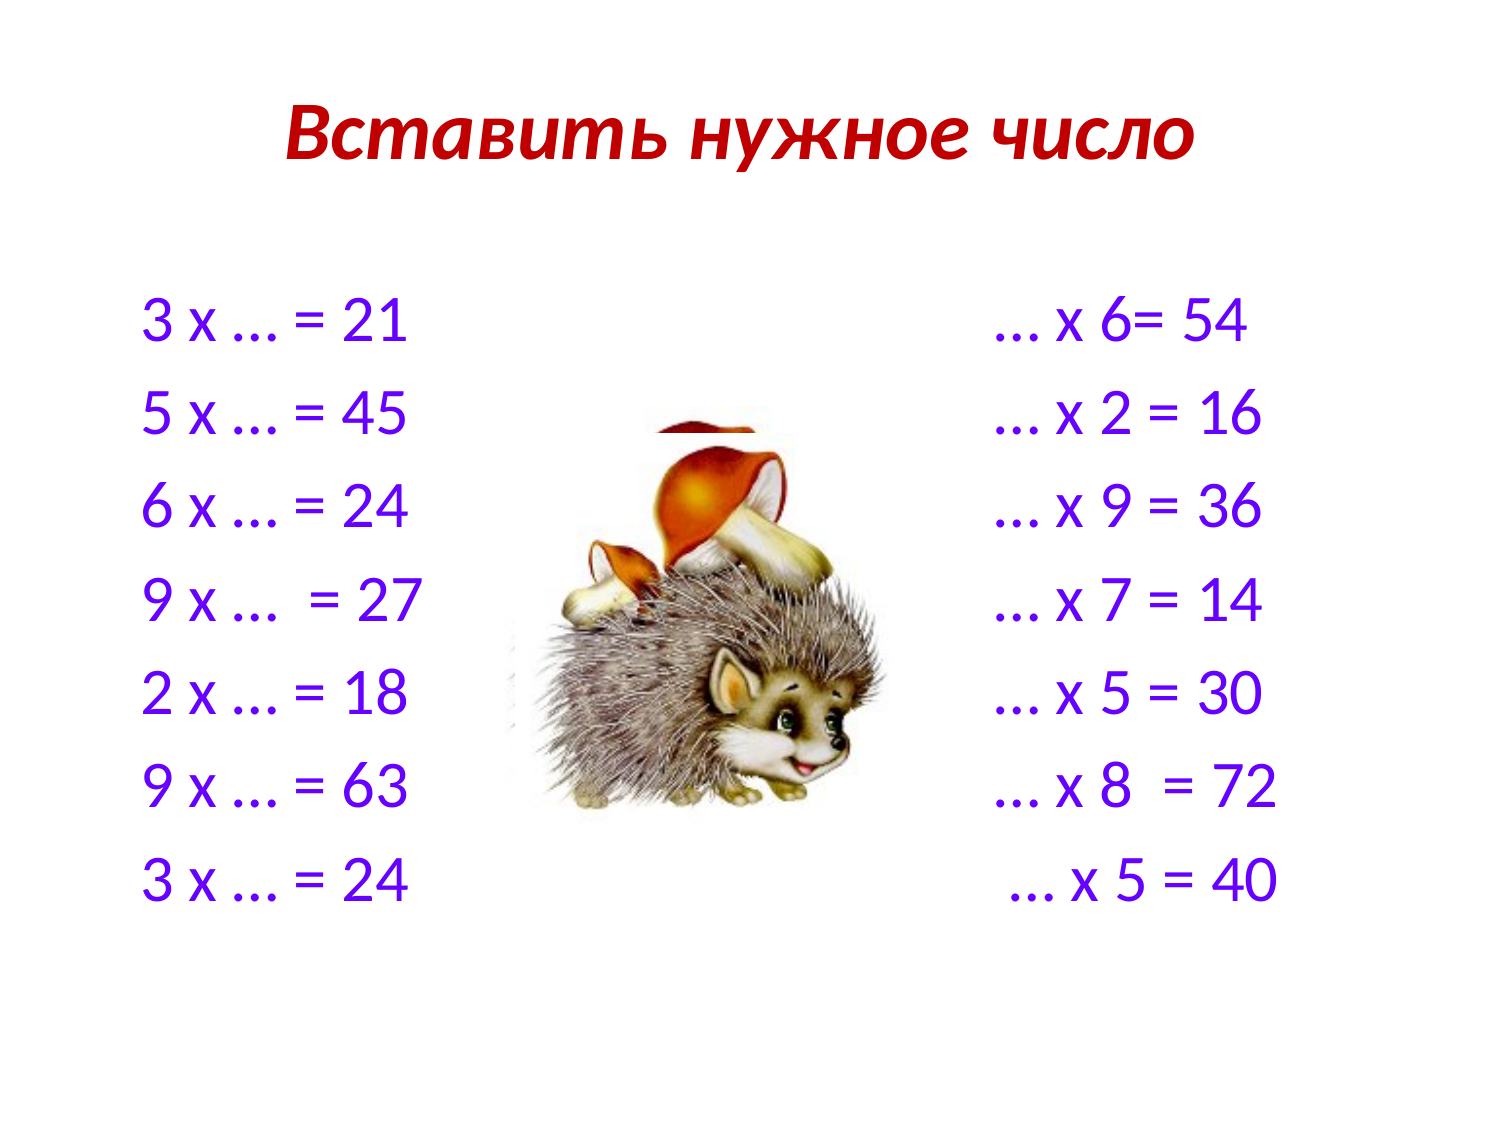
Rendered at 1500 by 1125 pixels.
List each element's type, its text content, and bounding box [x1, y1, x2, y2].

picture [489, 405, 899, 829]
title Вставить нужное число [75, 45, 1425, 233]
list 3 х … = 21 … х 6= 54 5 х … = 45 … х 2 = 16 6 х … = 24 … х 9 = 36 9 х … = 27 … х 7 = 14 2 х … = 18 … х 5 = 30 9 х … = 63 … х 8 = 72 3 х … = 24 … х 5 = 40 [64, 267, 1415, 1010]
